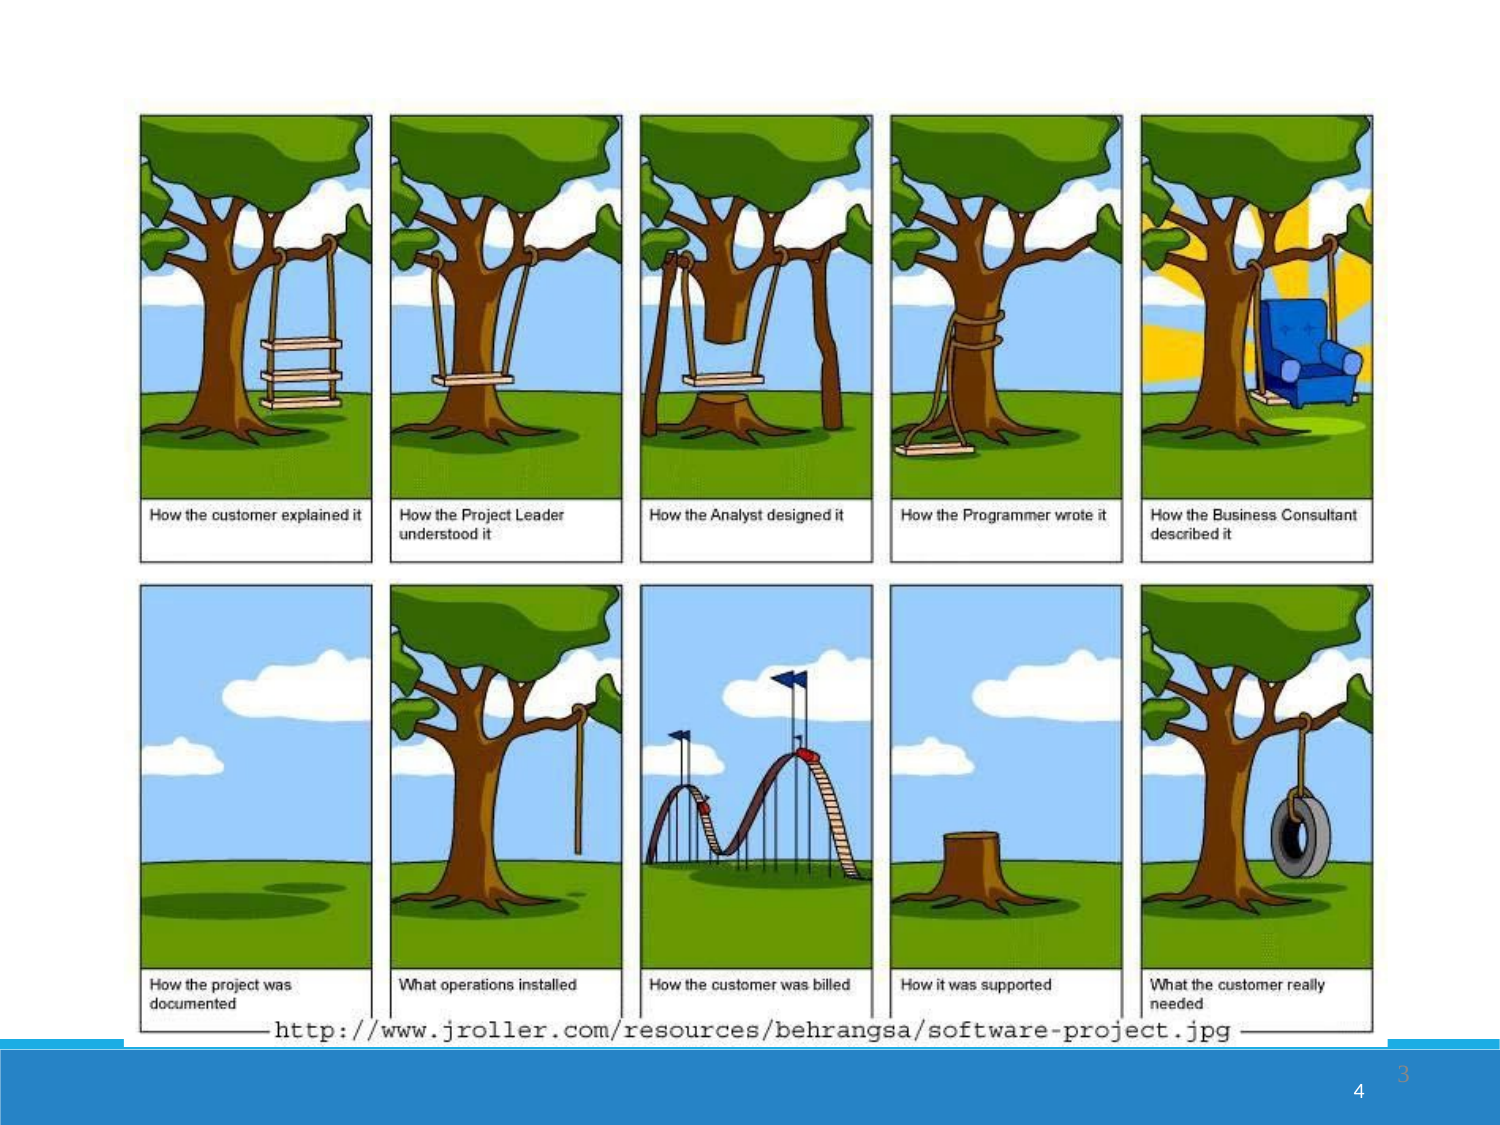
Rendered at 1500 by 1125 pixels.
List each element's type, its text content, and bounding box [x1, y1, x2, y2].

text_box [123, 98, 1388, 1047]
text_box 3 [1395, 1059, 1416, 1089]
slide_number 4 [1218, 1059, 1380, 1120]
